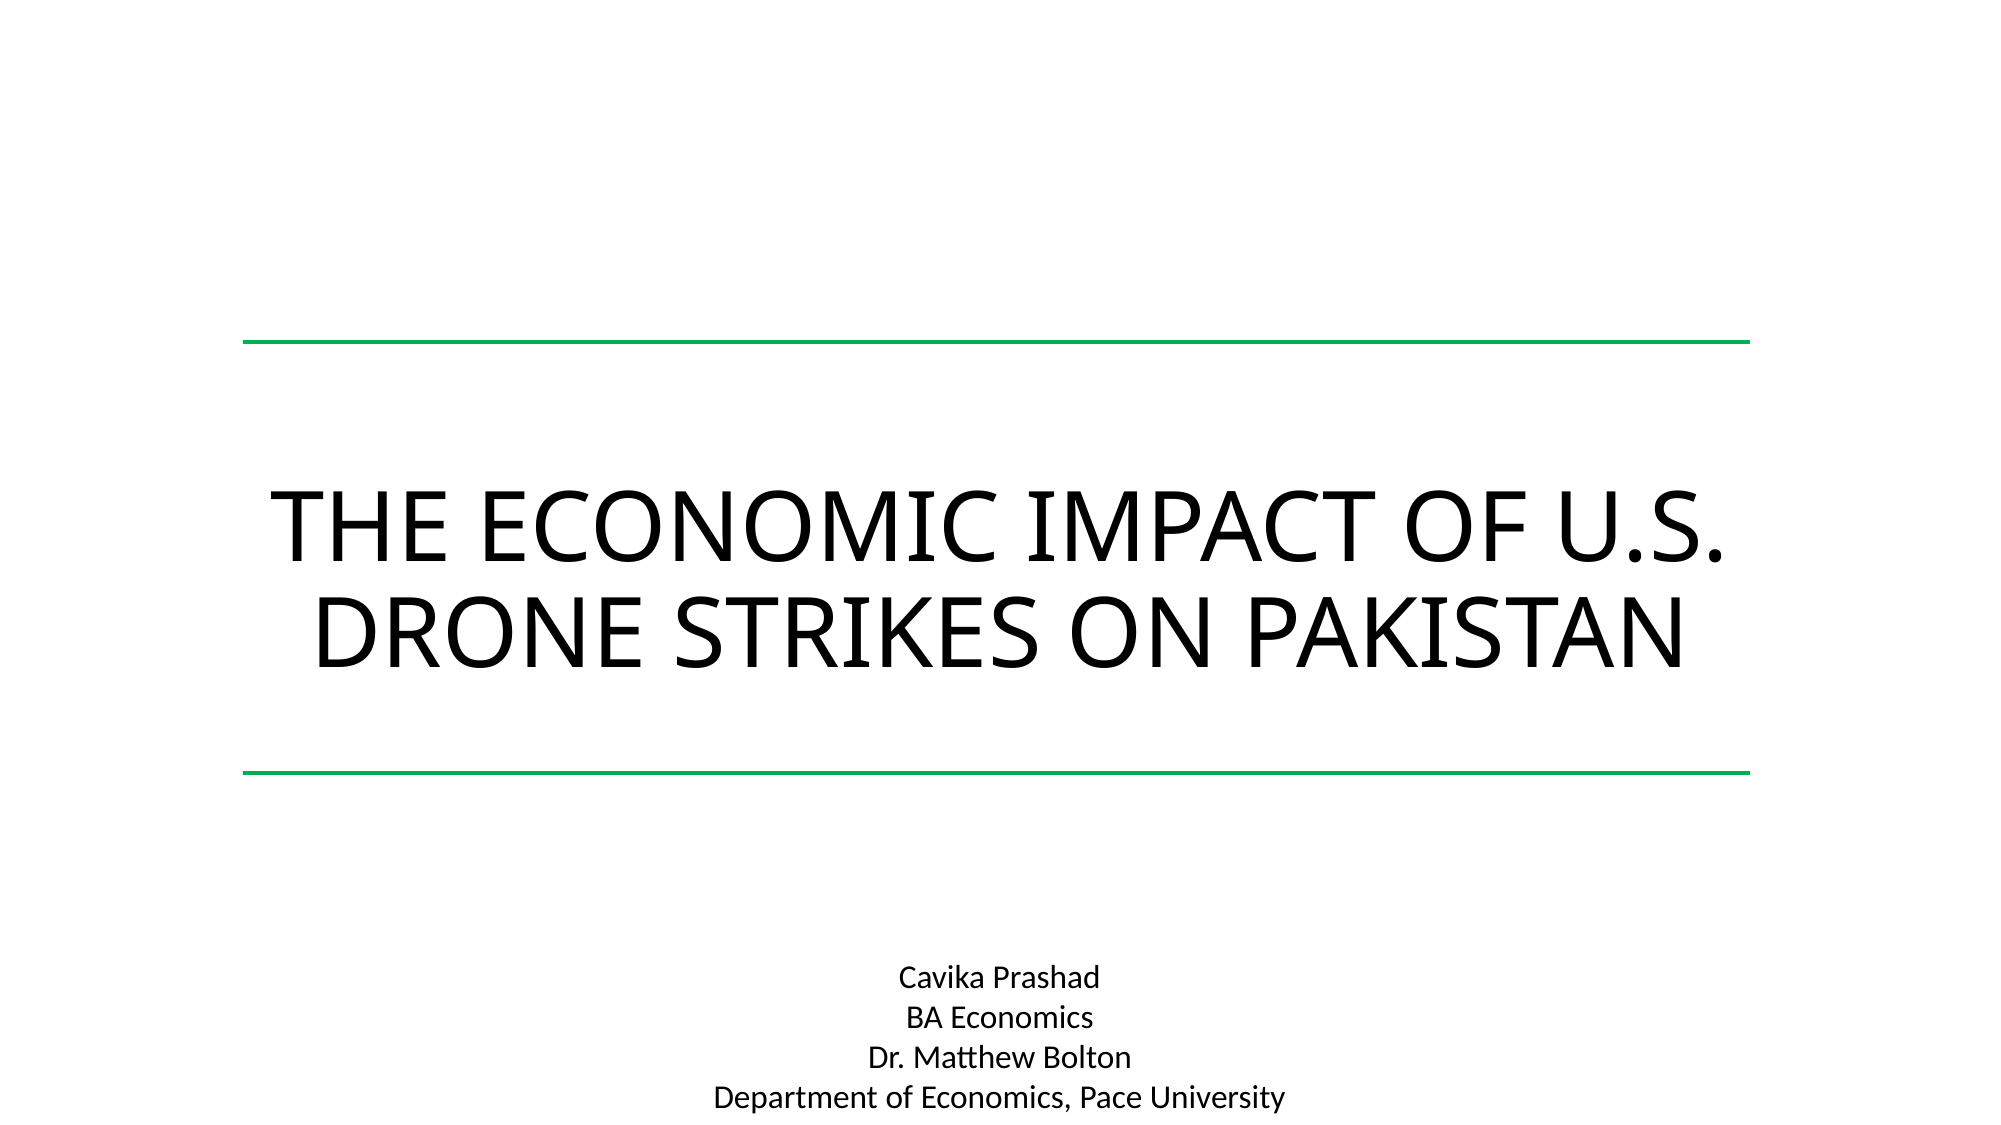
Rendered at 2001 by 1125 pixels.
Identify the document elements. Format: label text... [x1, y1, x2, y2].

title THE ECONOMIC IMPACT OF U.S. DRONE STRIKES ON PAKISTAN [249, 429, 1750, 696]
subtitle Cavika Prashad BA Economics Dr. Matthew Bolton Department of Economics, Pace University [669, 948, 1331, 1125]
